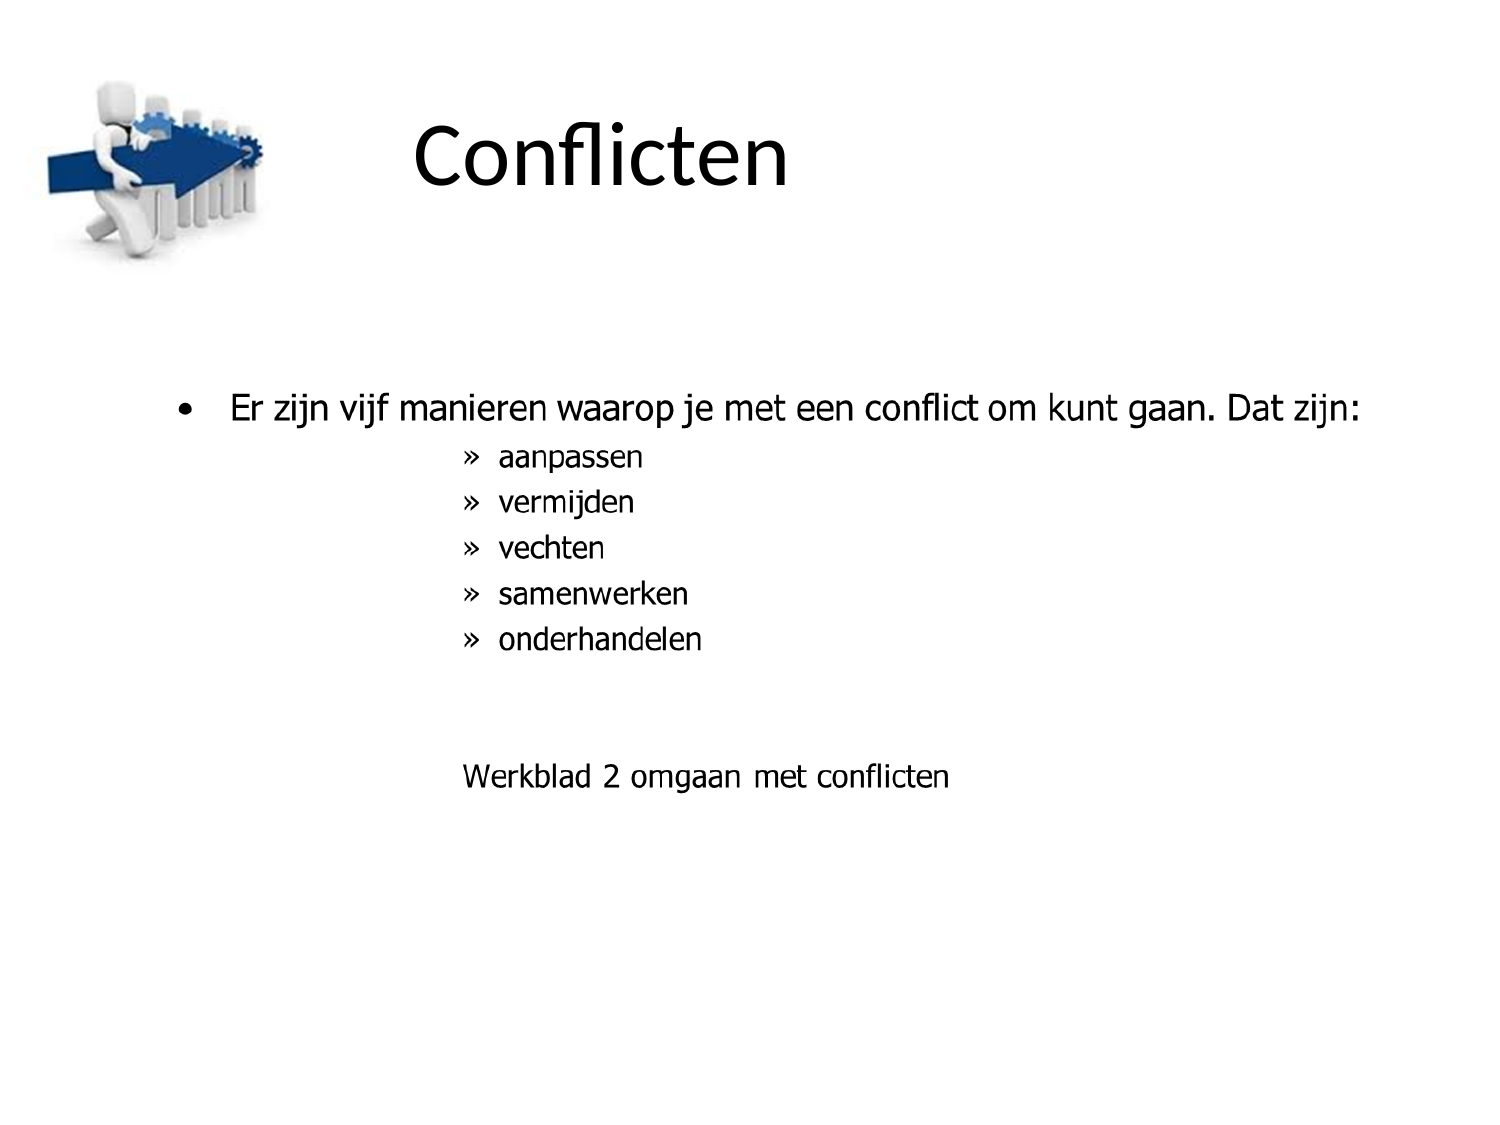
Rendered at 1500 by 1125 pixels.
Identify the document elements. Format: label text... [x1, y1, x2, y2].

title Conflicten [289, 54, 916, 244]
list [154, 373, 1383, 929]
picture [0, 67, 310, 282]
